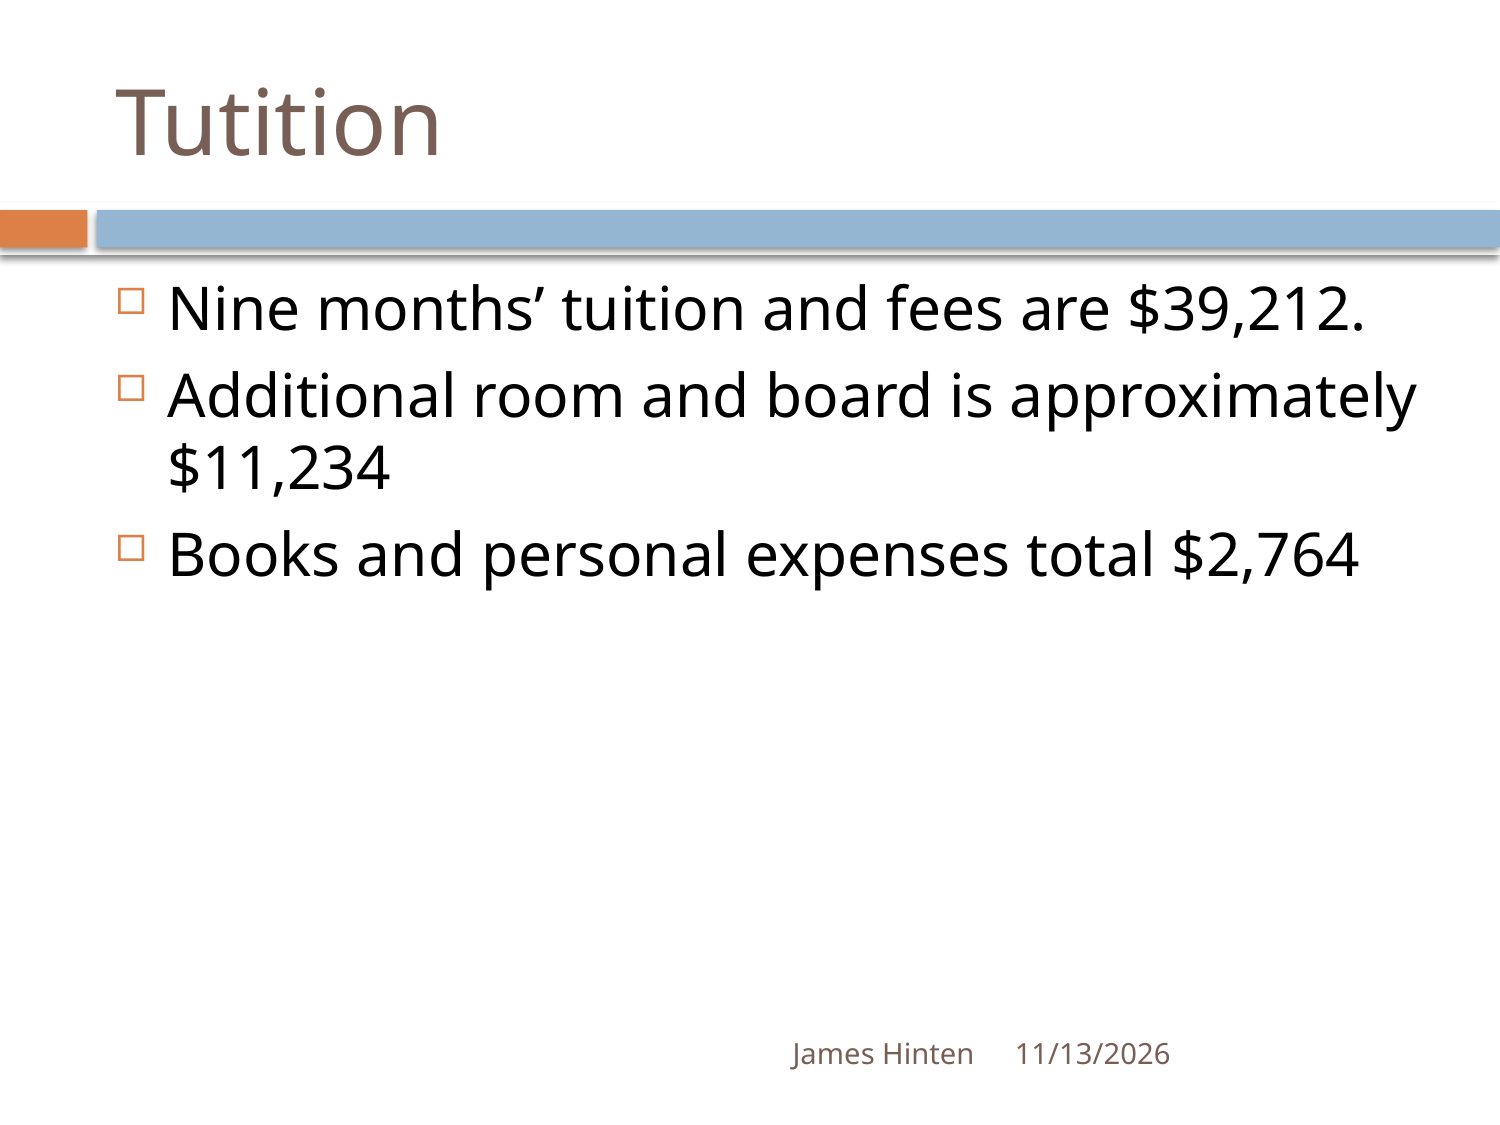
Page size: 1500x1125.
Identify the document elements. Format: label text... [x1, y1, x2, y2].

list Nine months’ tuition and fees are $39,212. Additional room and board is approximately $11,234 Books and personal expenses total $2,764 [100, 262, 1438, 1000]
footer James Hinten [99, 1024, 990, 1085]
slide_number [999, 1025, 1438, 1085]
title Tutition [100, 37, 1438, 200]
